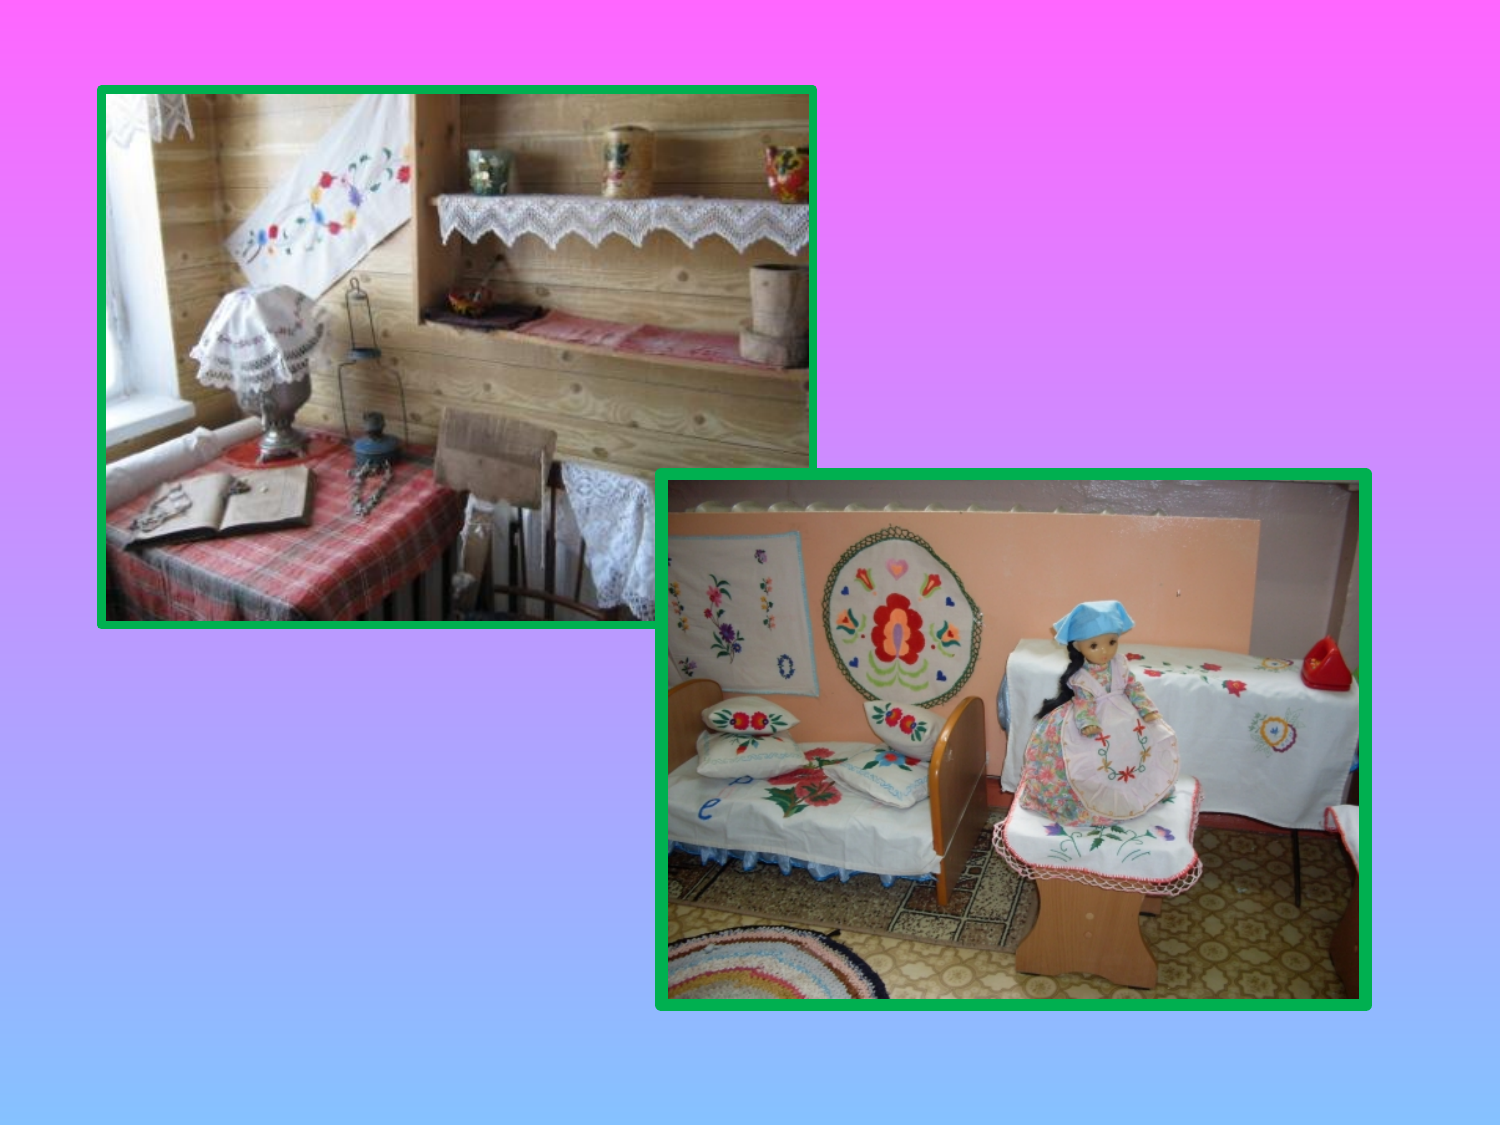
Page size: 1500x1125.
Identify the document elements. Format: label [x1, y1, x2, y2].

picture [105, 93, 1360, 1000]
